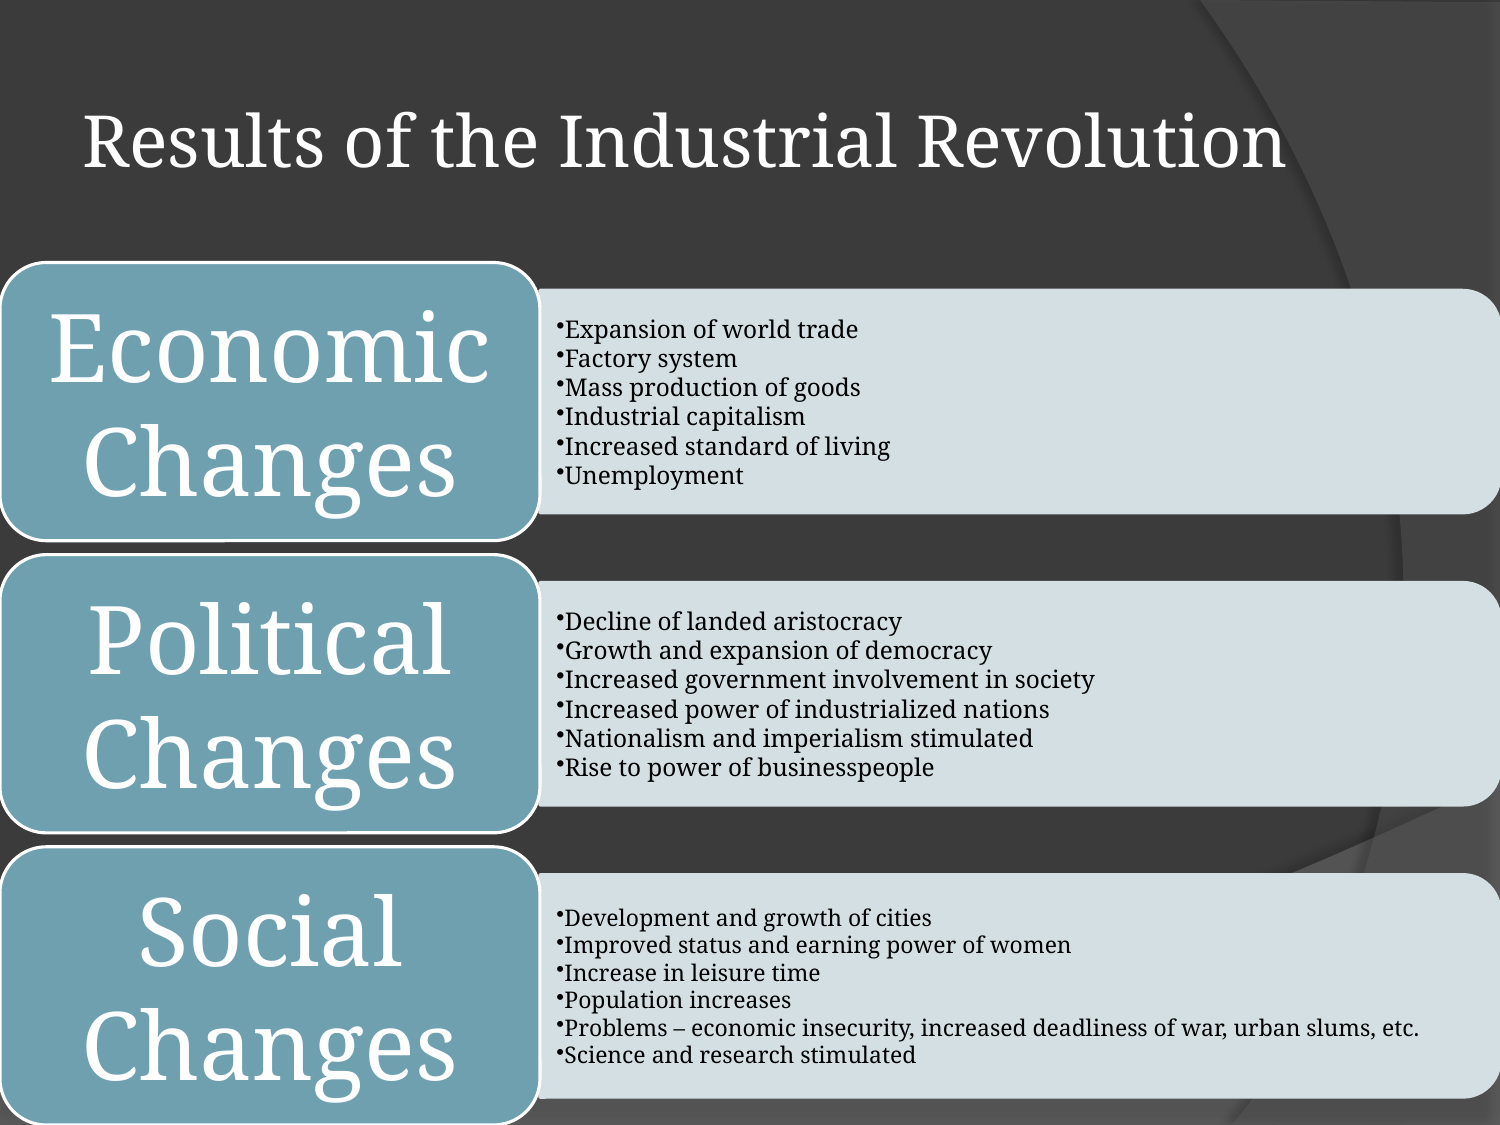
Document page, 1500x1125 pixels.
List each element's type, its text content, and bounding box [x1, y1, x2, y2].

title Results of the Industrial Revolution [75, 45, 1300, 233]
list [0, 262, 1500, 1125]
